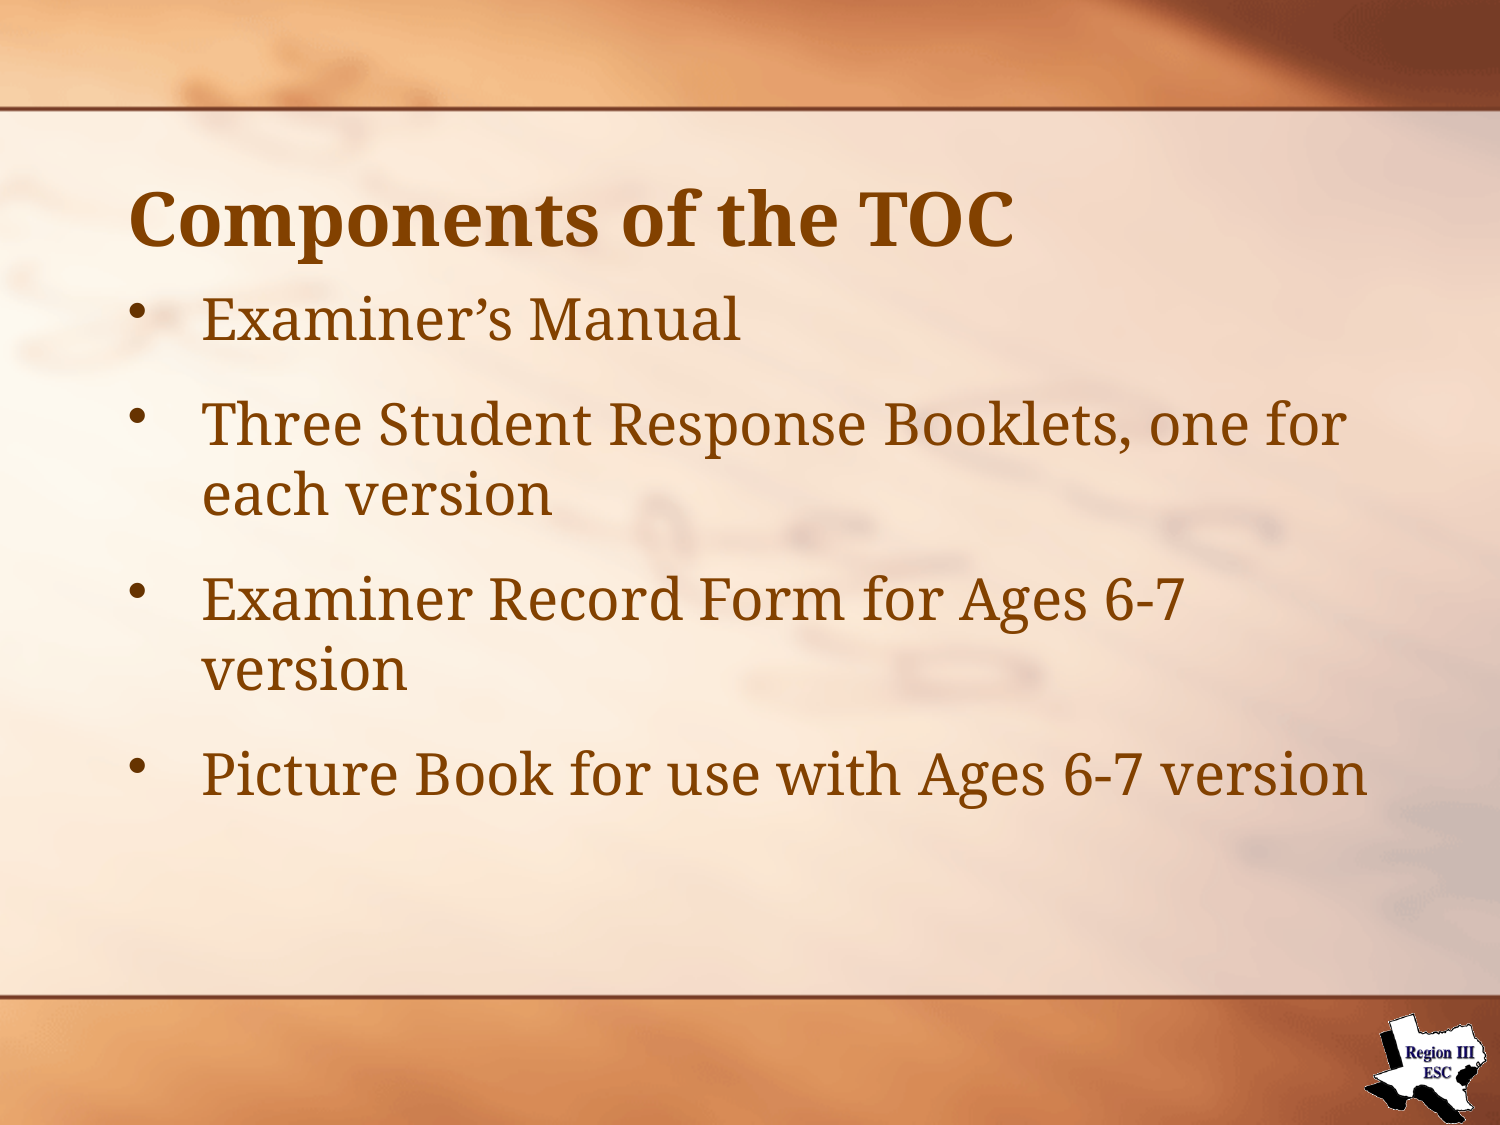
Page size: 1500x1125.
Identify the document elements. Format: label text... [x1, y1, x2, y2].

title Components of the TOC [112, 125, 1413, 270]
list Examiner’s Manual Three Student Response Booklets, one for each version Examiner Record Form for Ages 6-7 version Picture Book for use with Ages 6-7 version [112, 275, 1413, 950]
picture [0, 0, 1500, 1125]
